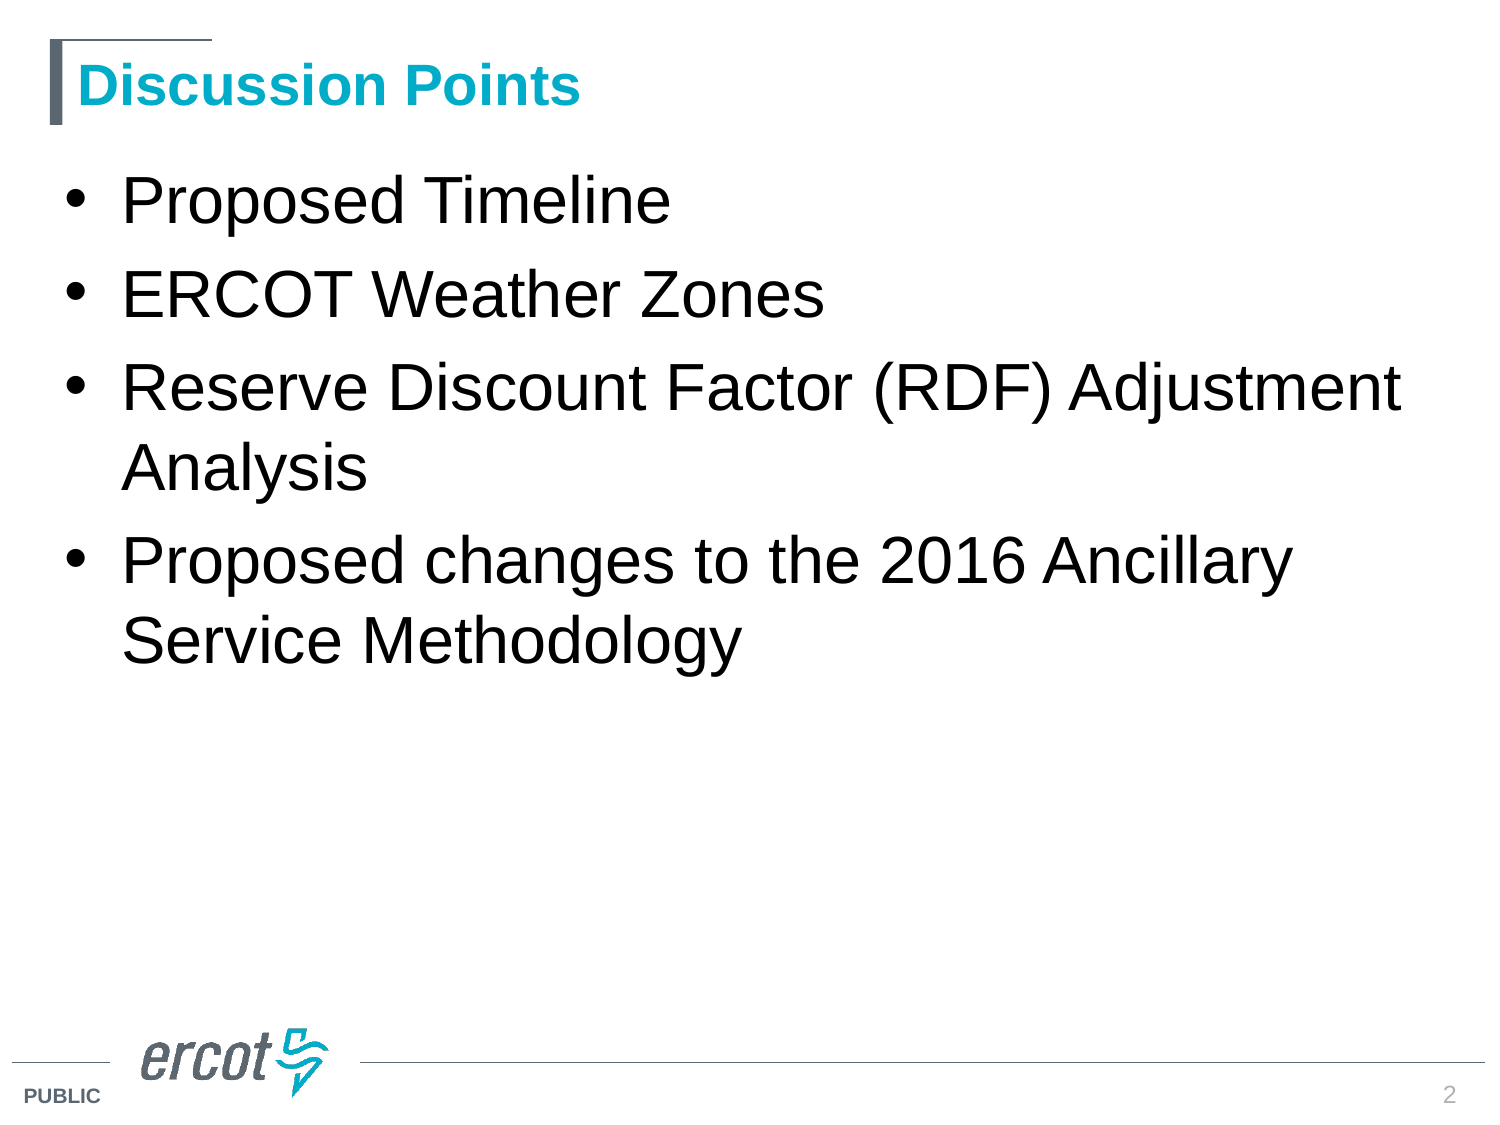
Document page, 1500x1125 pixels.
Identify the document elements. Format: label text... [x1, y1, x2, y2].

list Proposed Timeline ERCOT Weather Zones Reserve Discount Factor (RDF) Adjustment Analysis Proposed changes to the 2016 Ancillary Service Methodology [50, 149, 1450, 1000]
slide_number 2 [1412, 1076, 1488, 1112]
picture [137, 1024, 332, 1100]
title Discussion Points [62, 39, 1450, 125]
